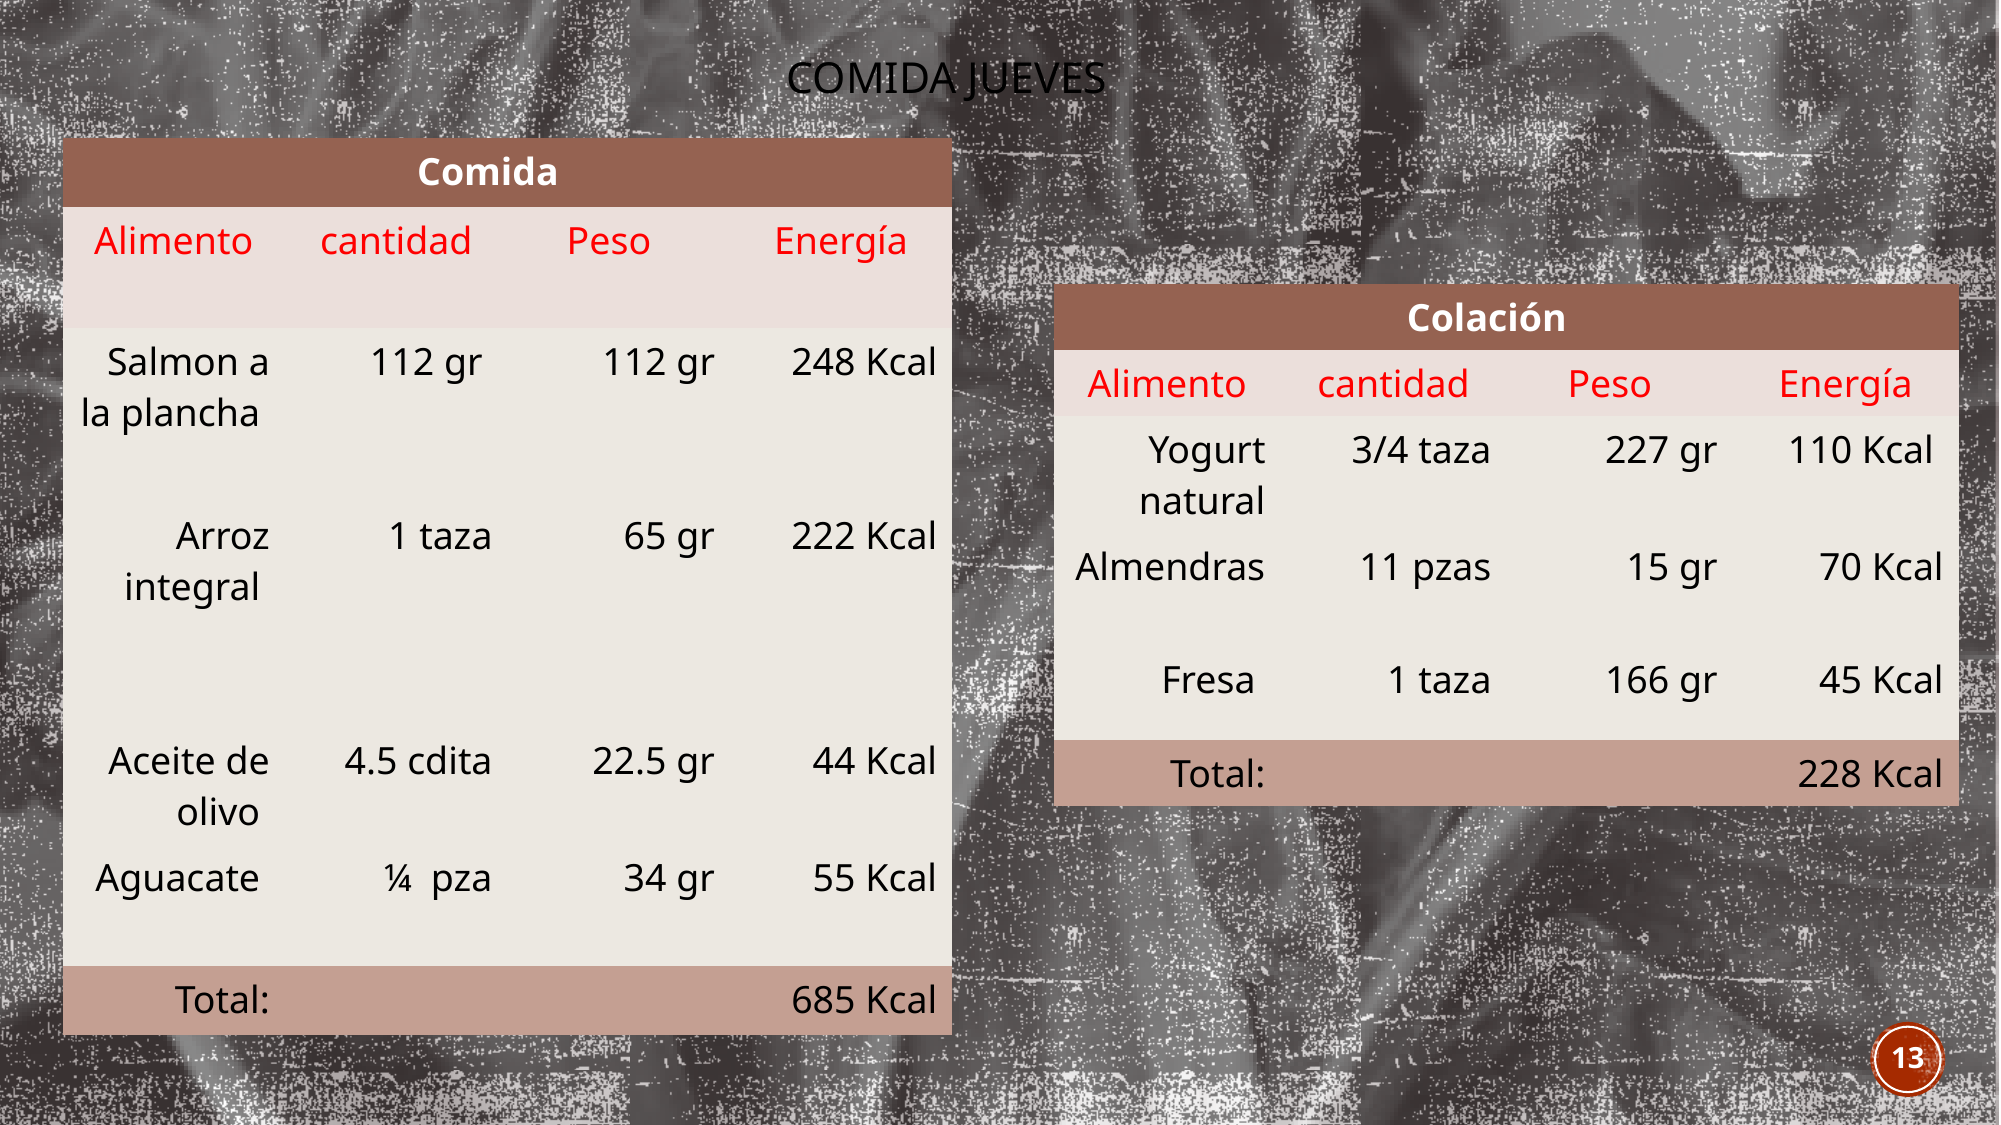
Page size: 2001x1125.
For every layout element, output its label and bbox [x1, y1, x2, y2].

picture [1, 2, 1996, 1124]
text_box [1873, 1025, 1943, 1095]
